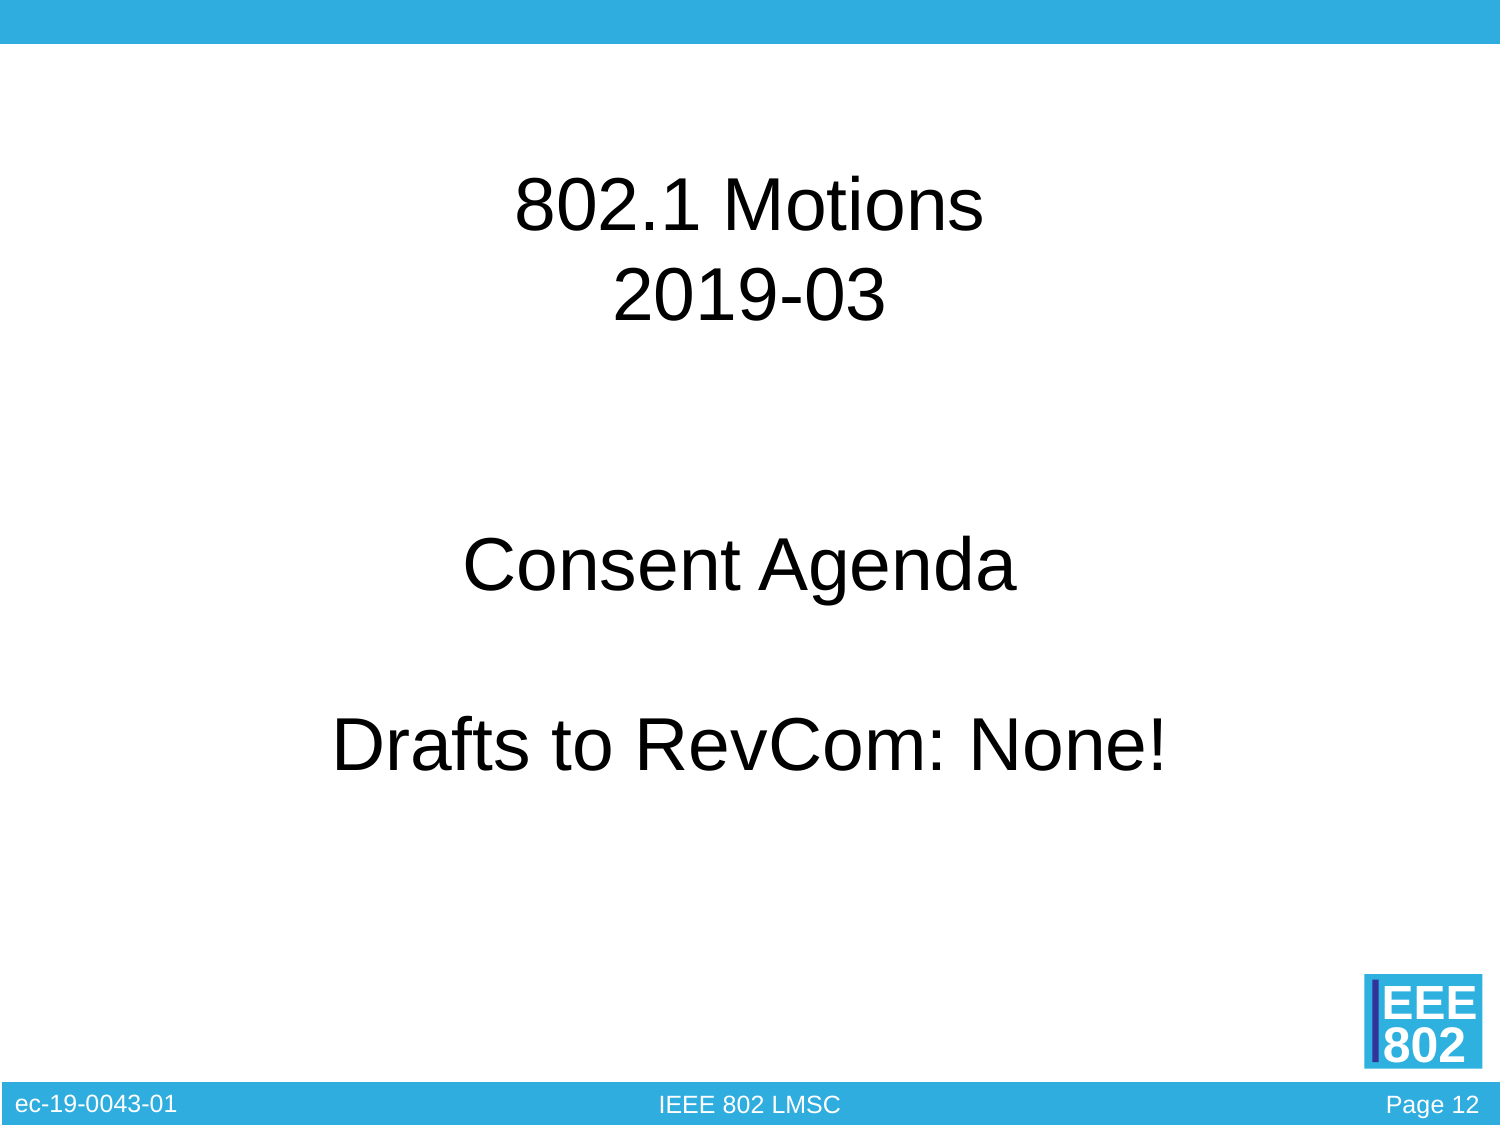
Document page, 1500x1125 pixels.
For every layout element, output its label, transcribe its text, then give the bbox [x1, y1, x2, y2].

title 802.1 Motions 2019-03 Consent Agenda Drafts to RevCom: None! [112, 349, 1388, 591]
